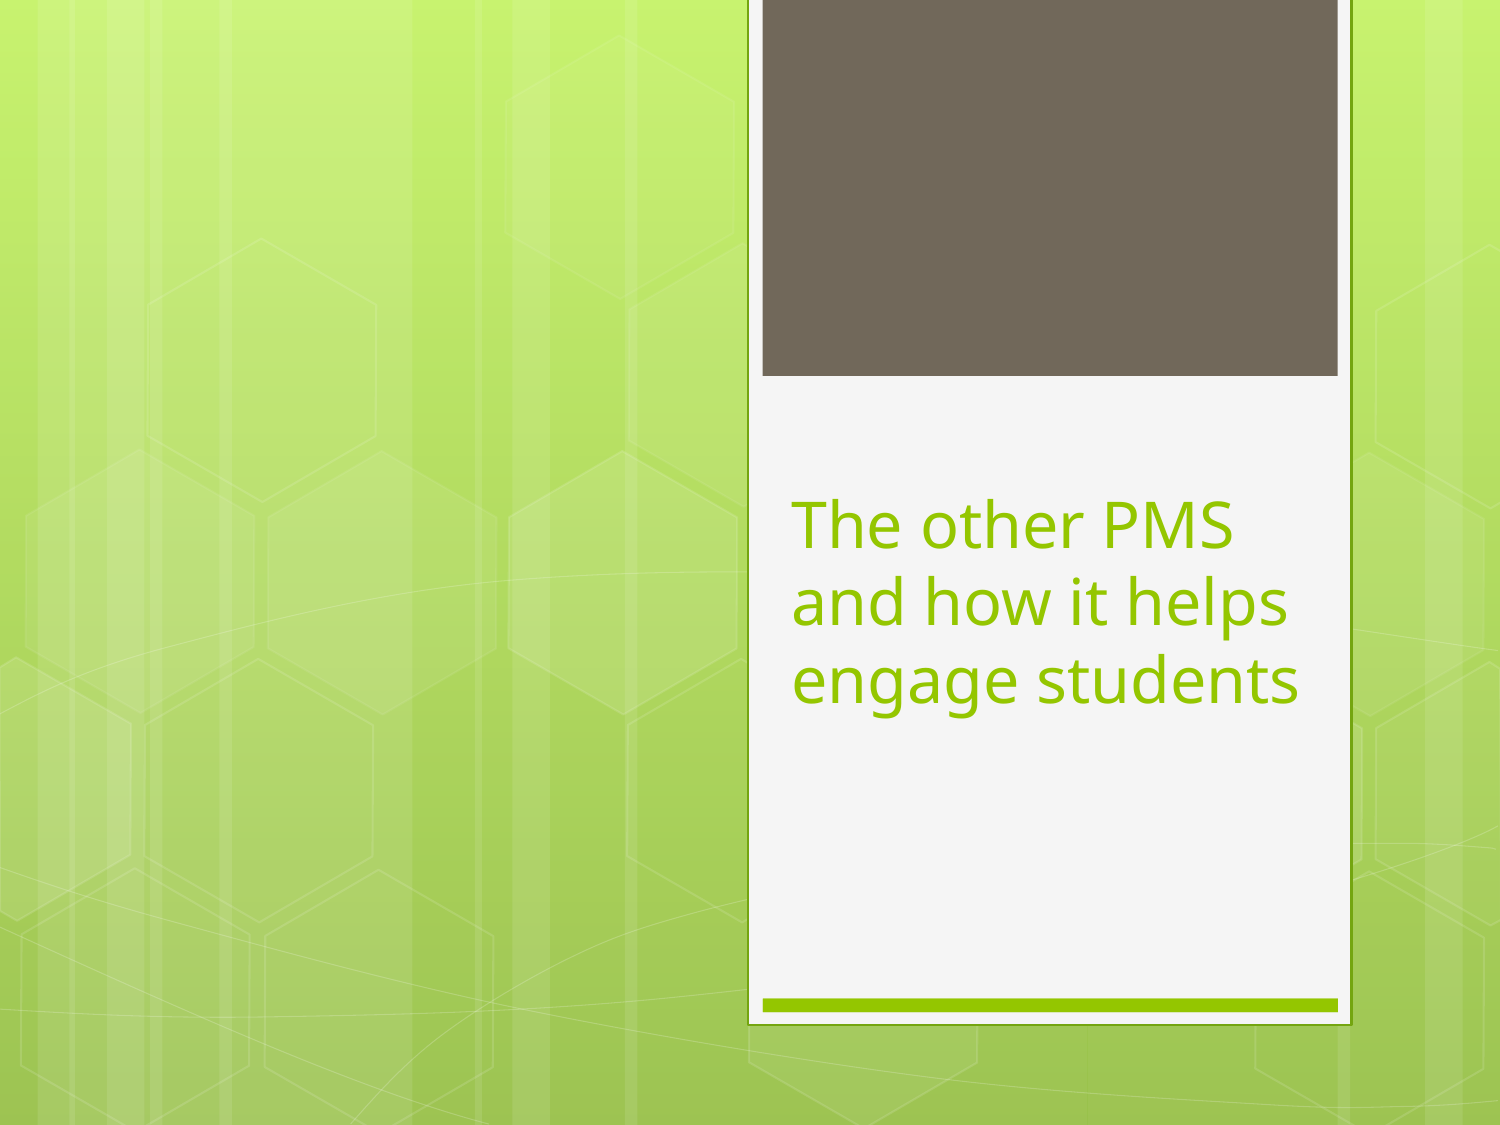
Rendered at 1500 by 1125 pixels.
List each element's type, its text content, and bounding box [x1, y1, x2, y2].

title The other PMS and how it helps engage students [776, 444, 1320, 724]
